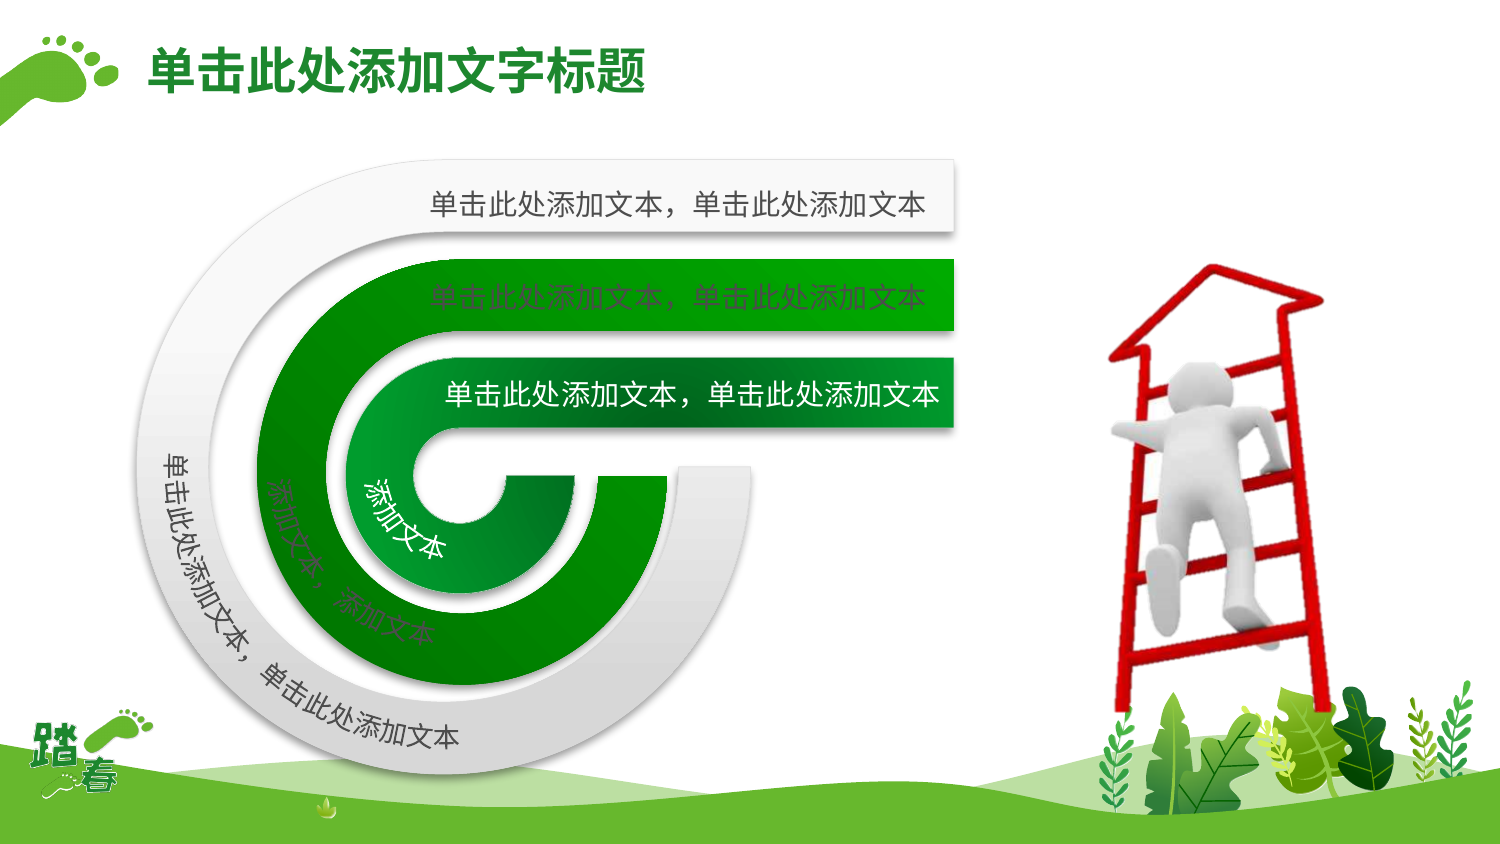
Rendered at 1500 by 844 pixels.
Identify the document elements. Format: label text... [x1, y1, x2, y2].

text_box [175, 159, 954, 738]
picture [29, 709, 154, 799]
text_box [276, 259, 954, 637]
picture [0, 35, 119, 135]
text_box 单击此处添加文字标题 [131, 31, 662, 107]
picture [1024, 243, 1377, 713]
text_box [375, 357, 959, 560]
